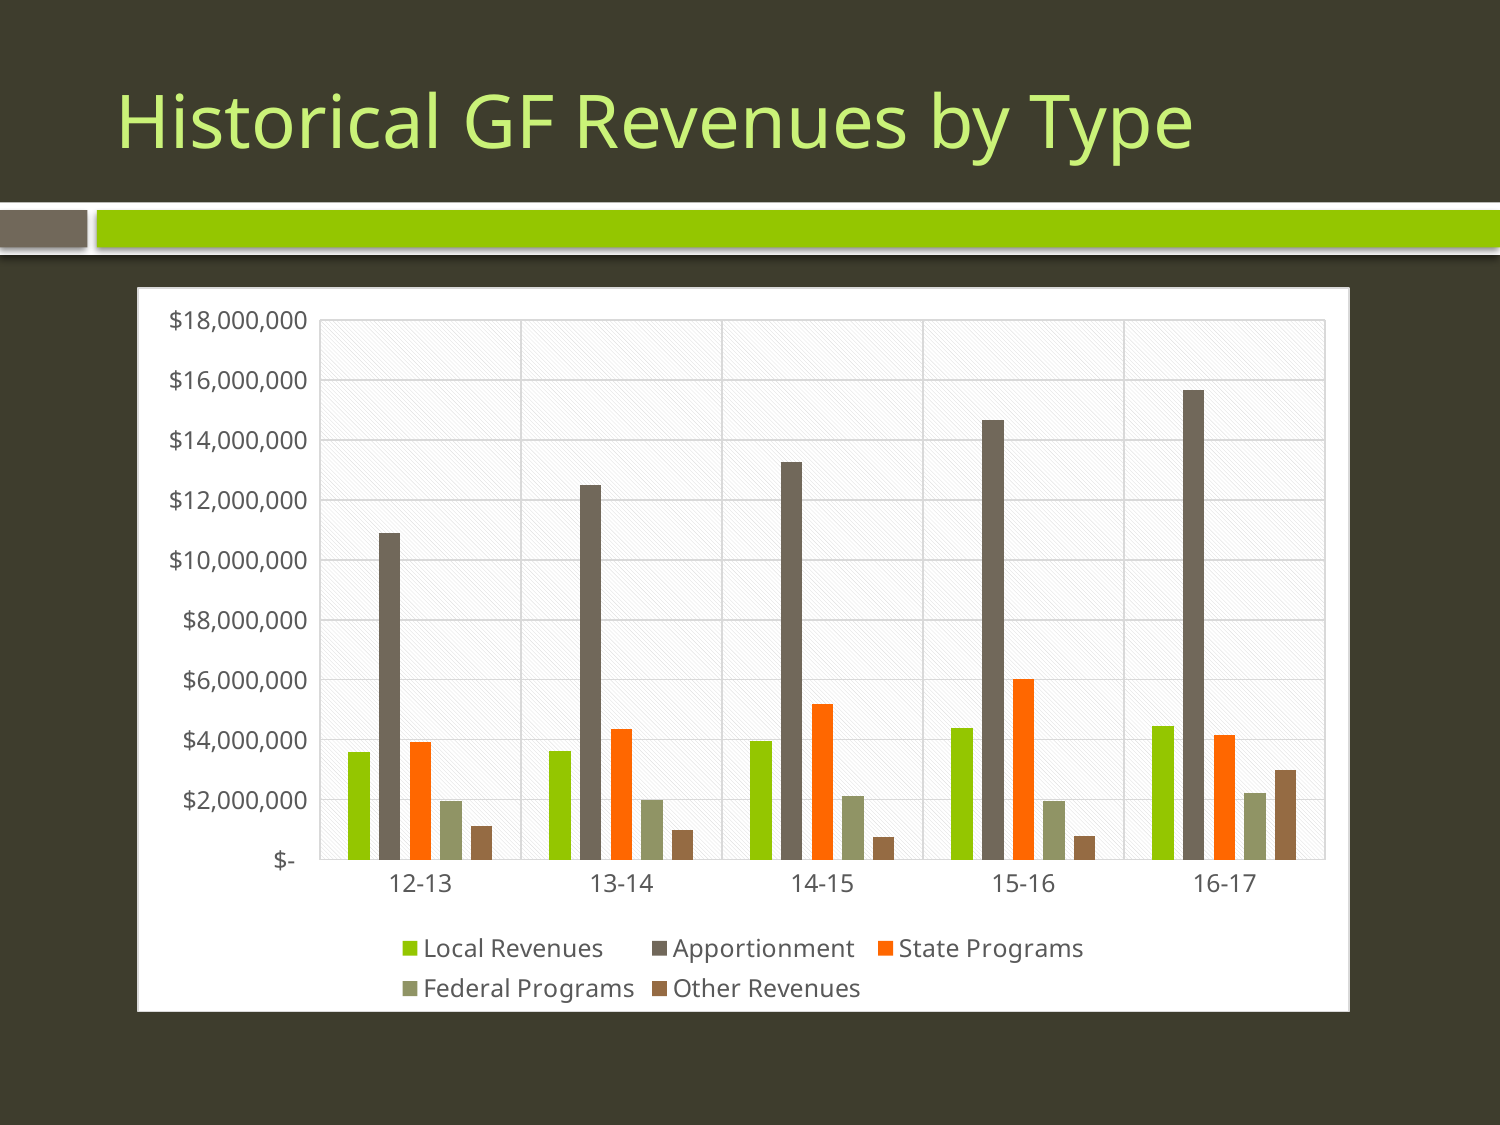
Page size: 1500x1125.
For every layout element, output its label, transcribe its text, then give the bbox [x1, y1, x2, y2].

chart [137, 287, 1351, 1013]
title Historical GF Revenues by Type [100, 37, 1438, 200]
